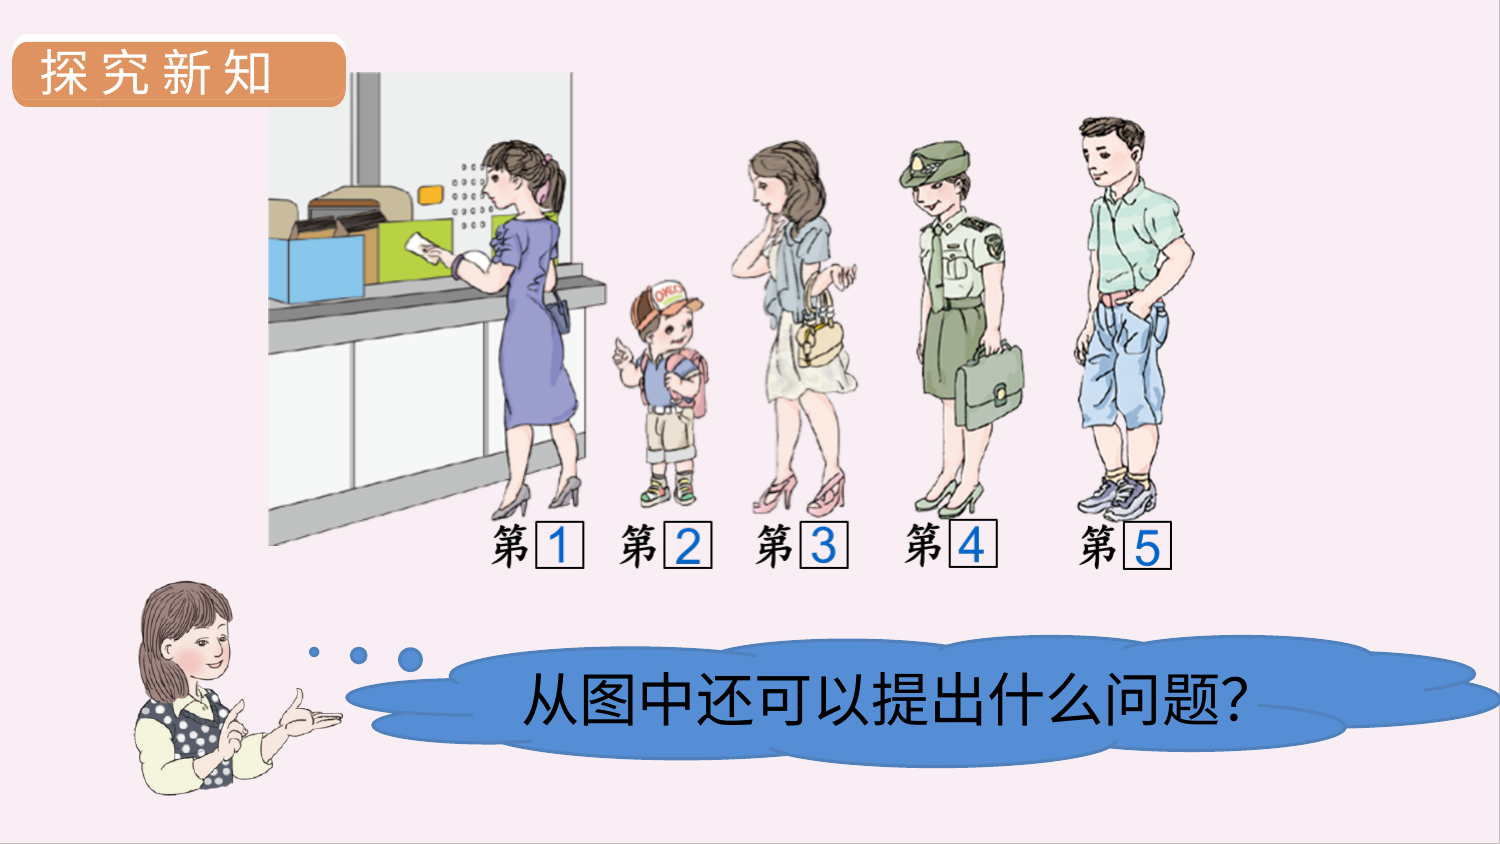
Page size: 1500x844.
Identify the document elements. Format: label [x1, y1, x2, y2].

picture [0, 0, 1500, 844]
text_box [12, 34, 373, 111]
text_box [126, 578, 1500, 799]
